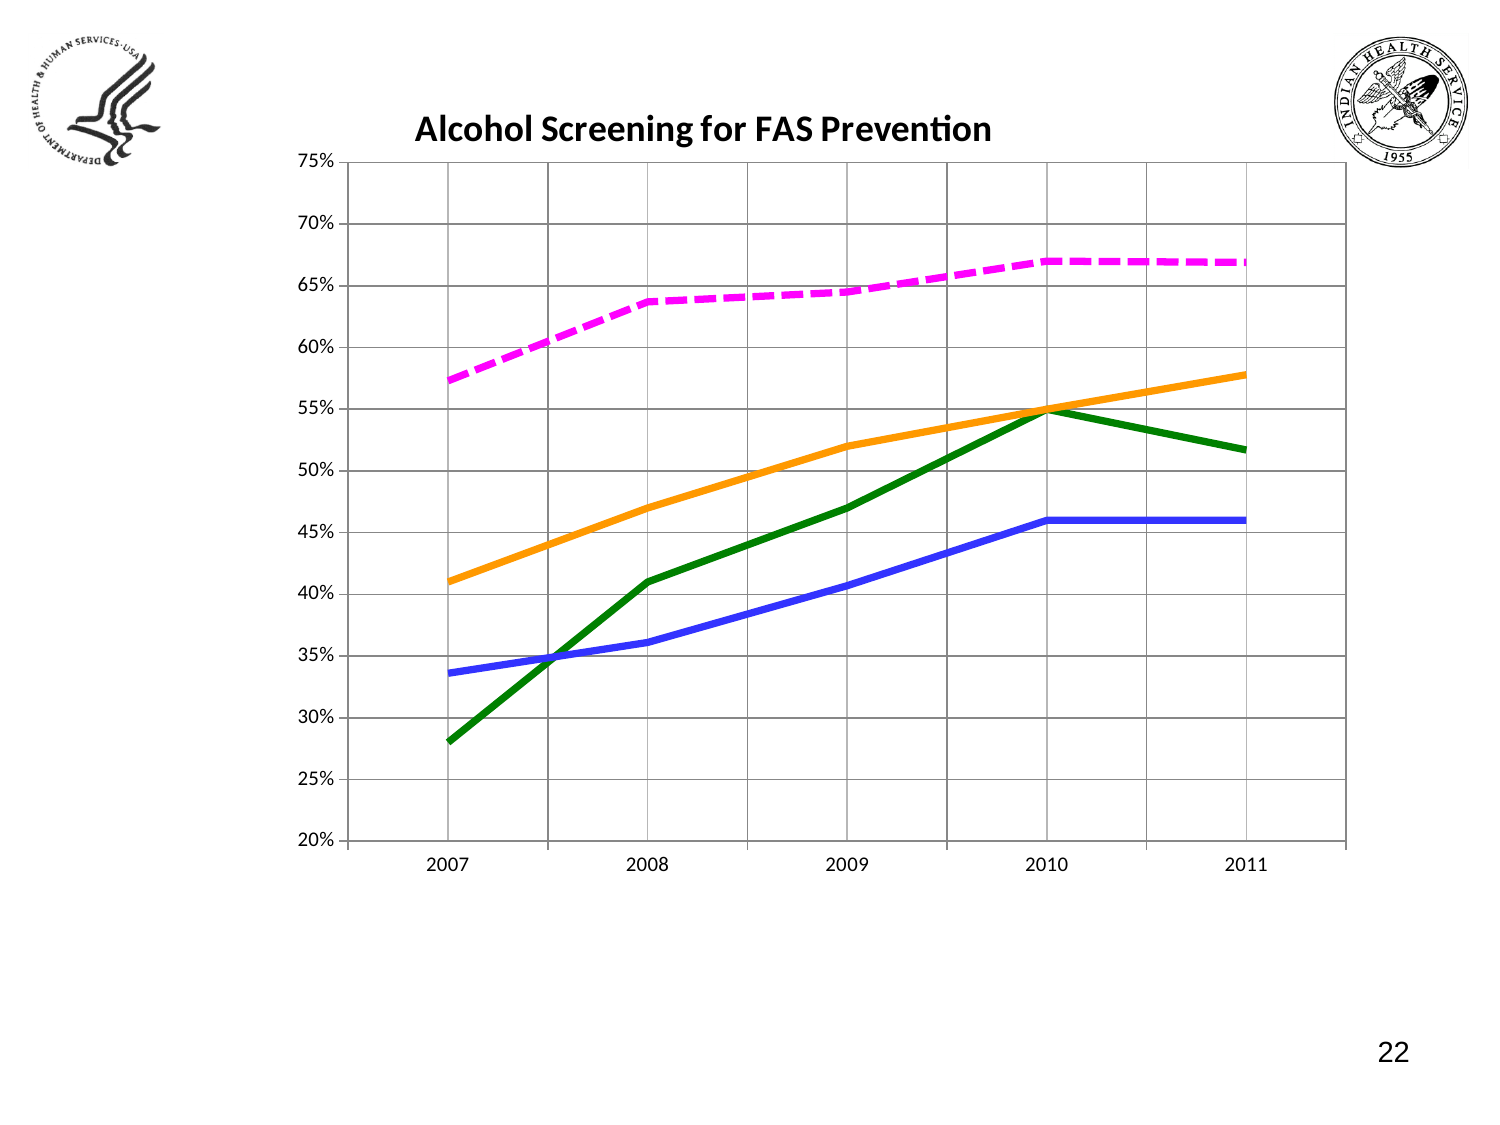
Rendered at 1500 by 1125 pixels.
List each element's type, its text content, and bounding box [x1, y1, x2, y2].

picture [1333, 33, 1469, 169]
slide_number 22 [1074, 1025, 1425, 1104]
chart [49, 74, 1359, 1014]
picture [28, 33, 164, 169]
